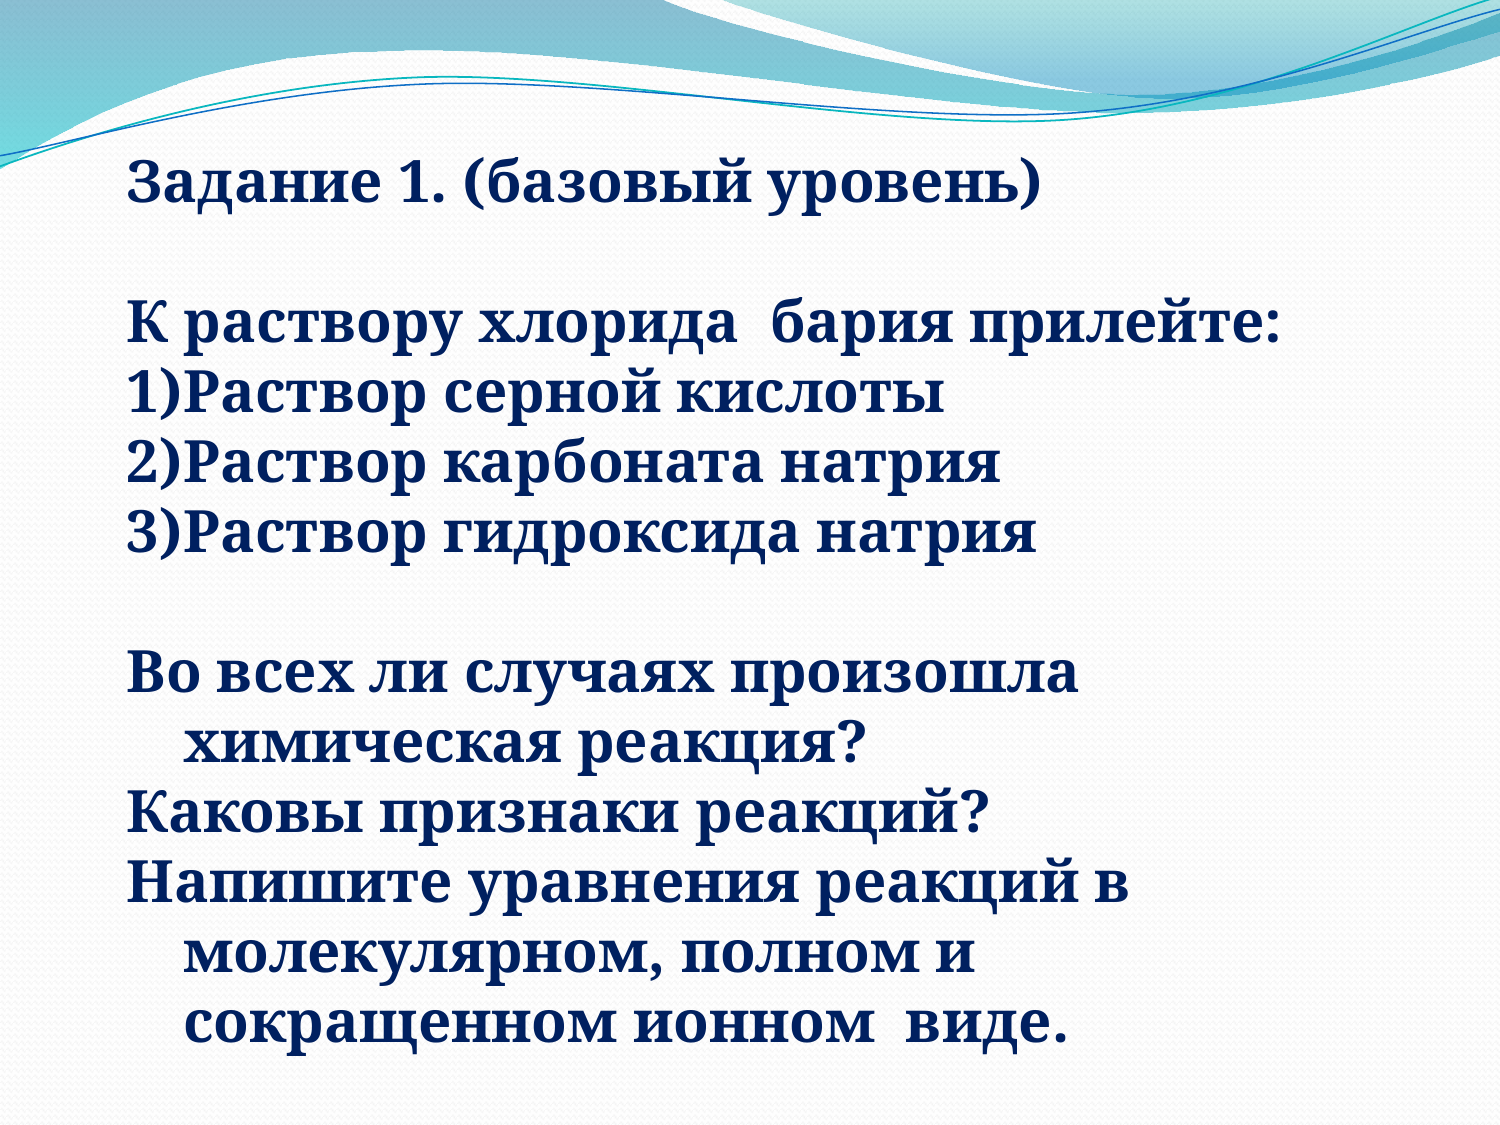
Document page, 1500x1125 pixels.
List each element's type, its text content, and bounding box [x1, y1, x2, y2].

text_box Задание 1. (базовый уровень) К раствору хлорида бария прилейте: Раствор серной кислоты Раствор карбоната натрия Раствор гидроксида натрия Во всех ли случаях произошла химическая реакция? Каковы признаки реакций? Напишите уравнения реакций в молекулярном, полном и сокращенном ионном виде. [112, 137, 1418, 1062]
